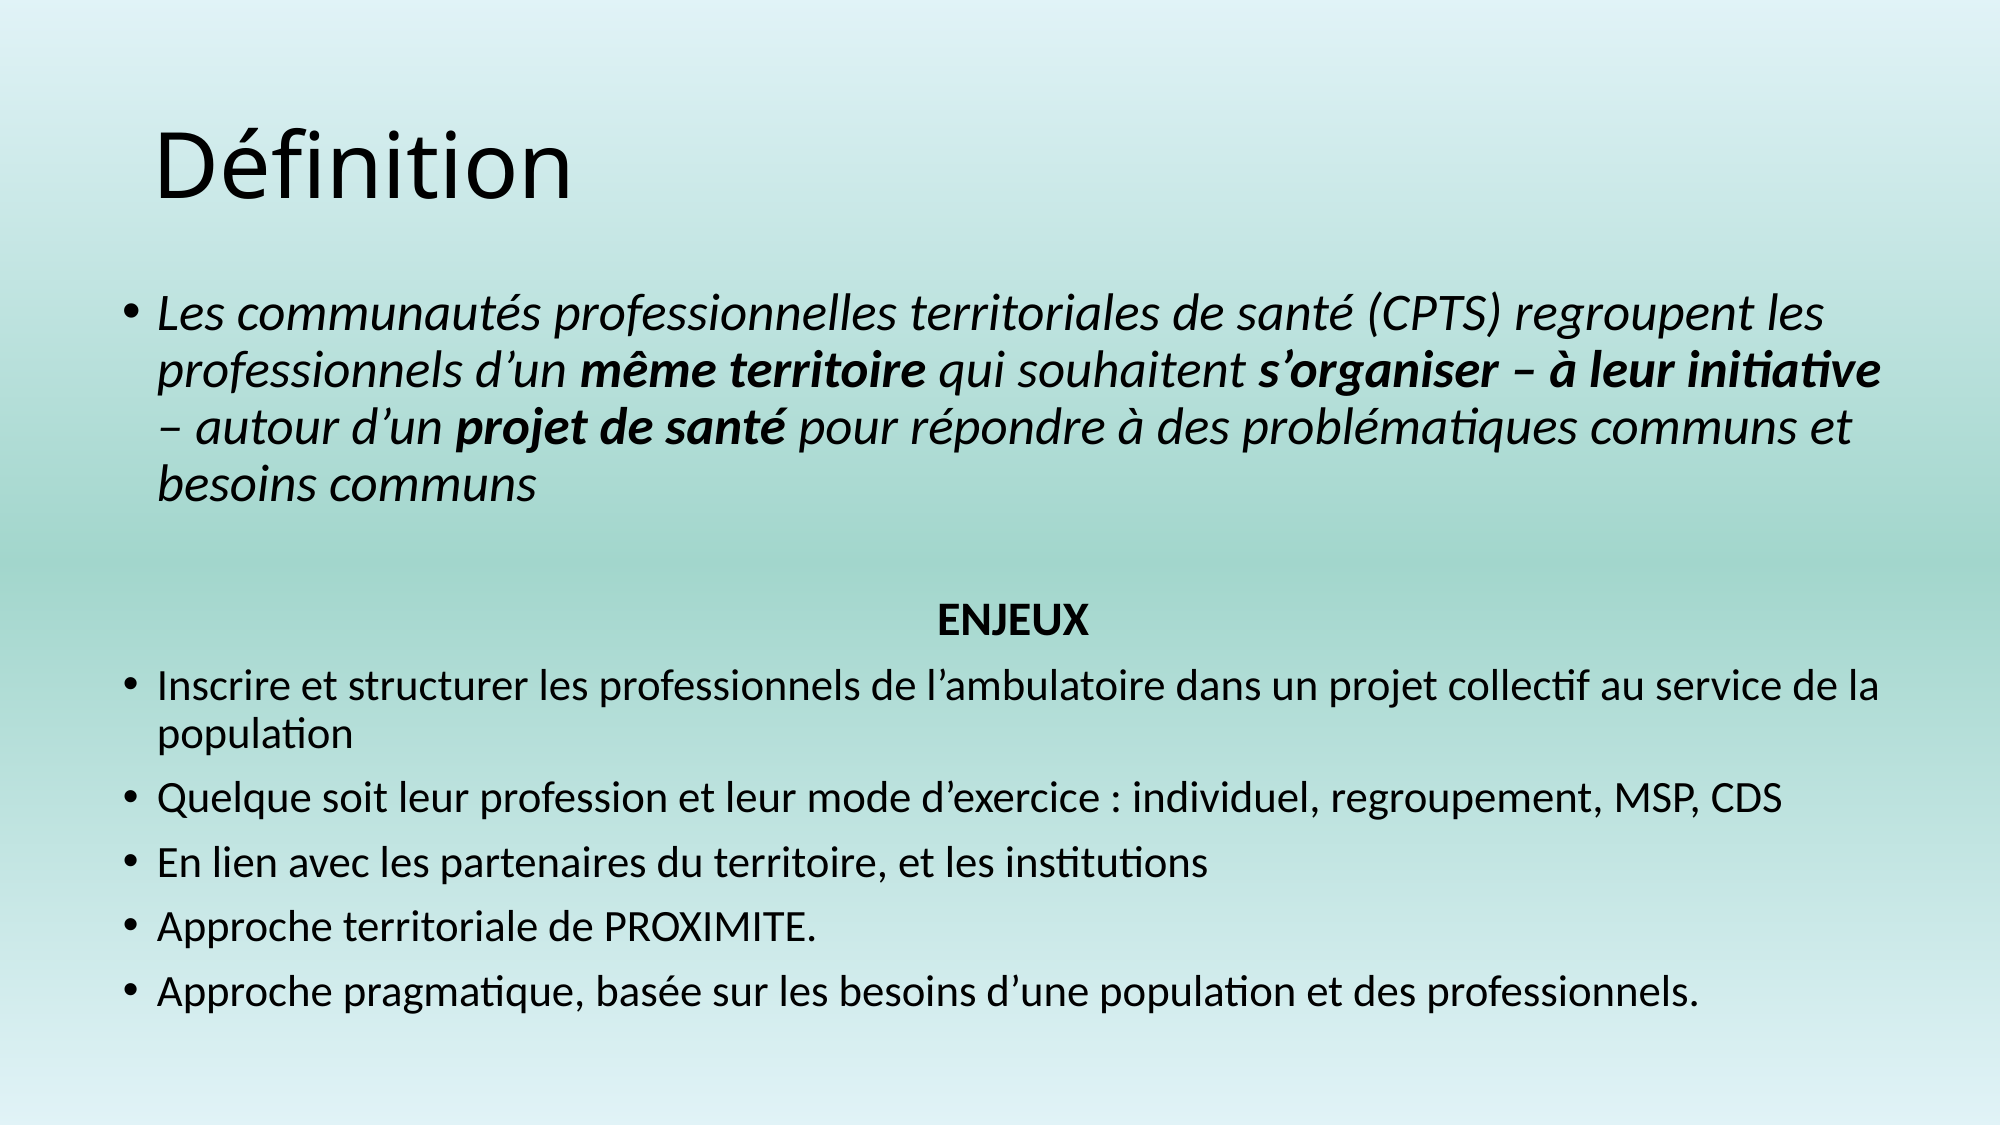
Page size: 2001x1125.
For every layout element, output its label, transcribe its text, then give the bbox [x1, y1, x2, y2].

list Les communautés professionnelles territoriales de santé (CPTS) regroupent les professionnels d’un même territoire qui souhaitent s’organiser – à leur initiative – autour d’un projet de santé pour répondre à des problématiques communs et besoins communs ENJEUX Inscrire et structurer les professionnels de l’ambulatoire dans un projet collectif au service de la population Quelque soit leur profession et leur mode d’exercice : individuel, regroupement, MSP, CDS En lien avec les partenaires du territoire, et les institutions Approche territoriale de PROXIMITE. Approche pragmatique, basée sur les besoins d’une population et des professionnels. [107, 277, 1919, 1032]
title Définition [137, 59, 1863, 277]
